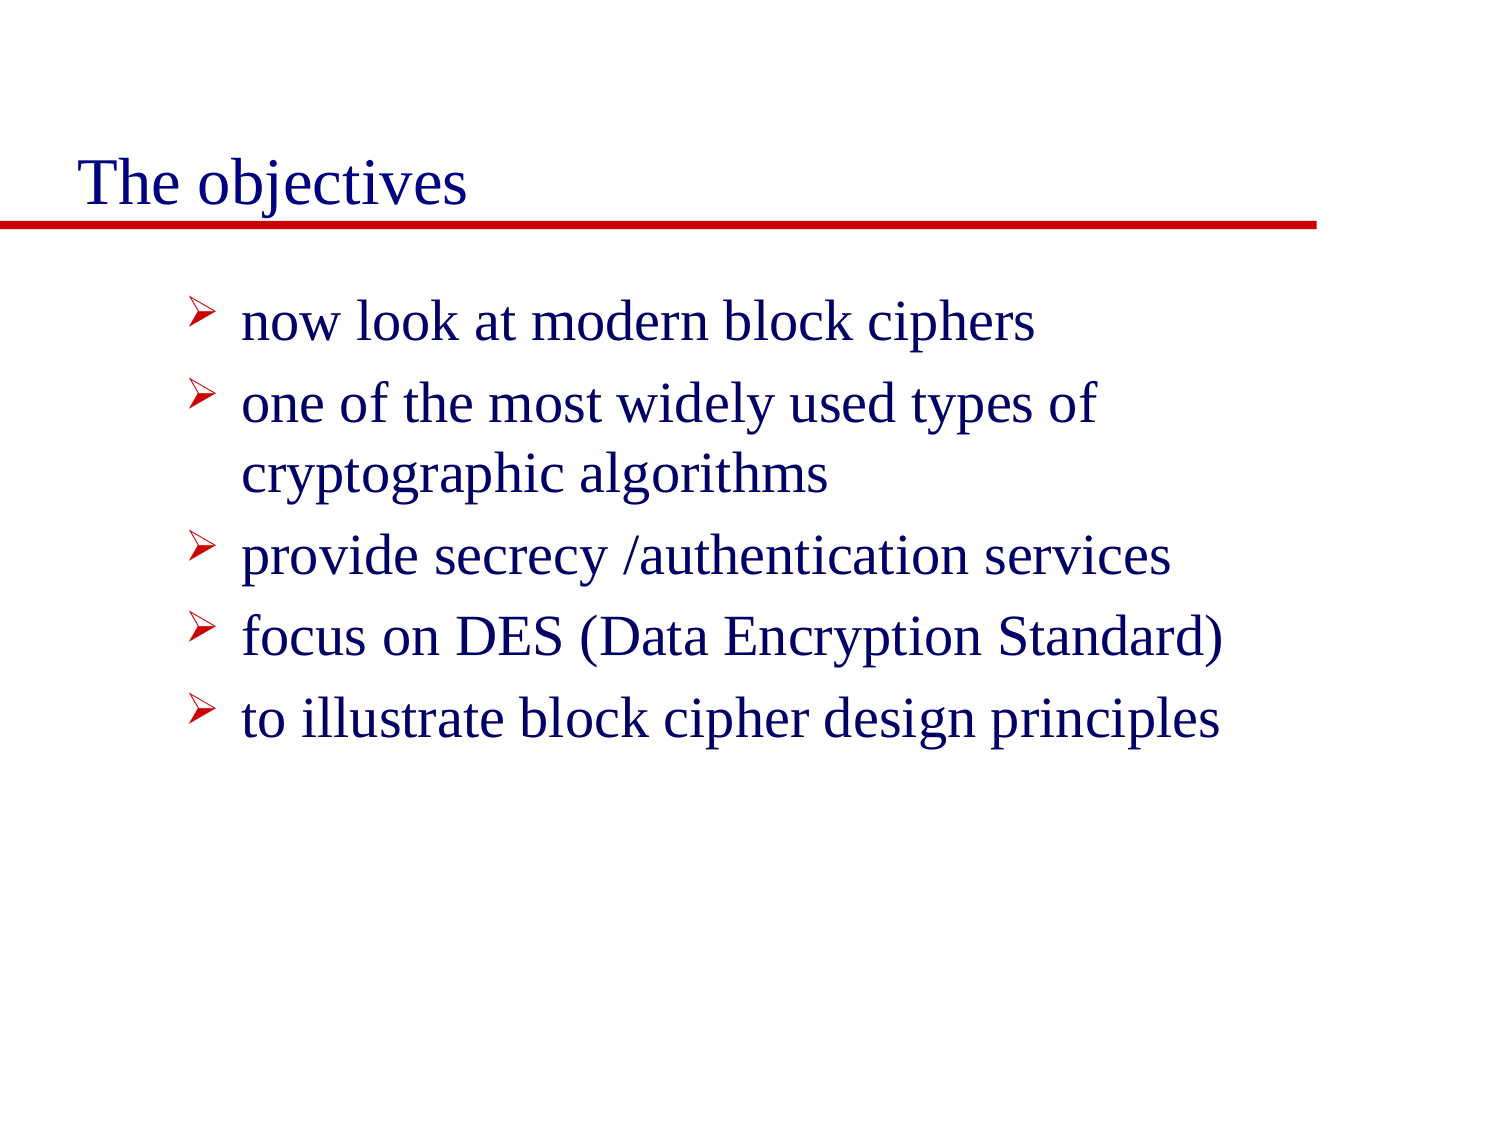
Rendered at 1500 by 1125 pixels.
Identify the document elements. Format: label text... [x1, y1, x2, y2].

title The objectives [62, 43, 1338, 226]
list now look at modern block ciphers one of the most widely used types of cryptographic algorithms provide secrecy /authentication services focus on DES (Data Encryption Standard) to illustrate block cipher design principles [169, 274, 1438, 951]
